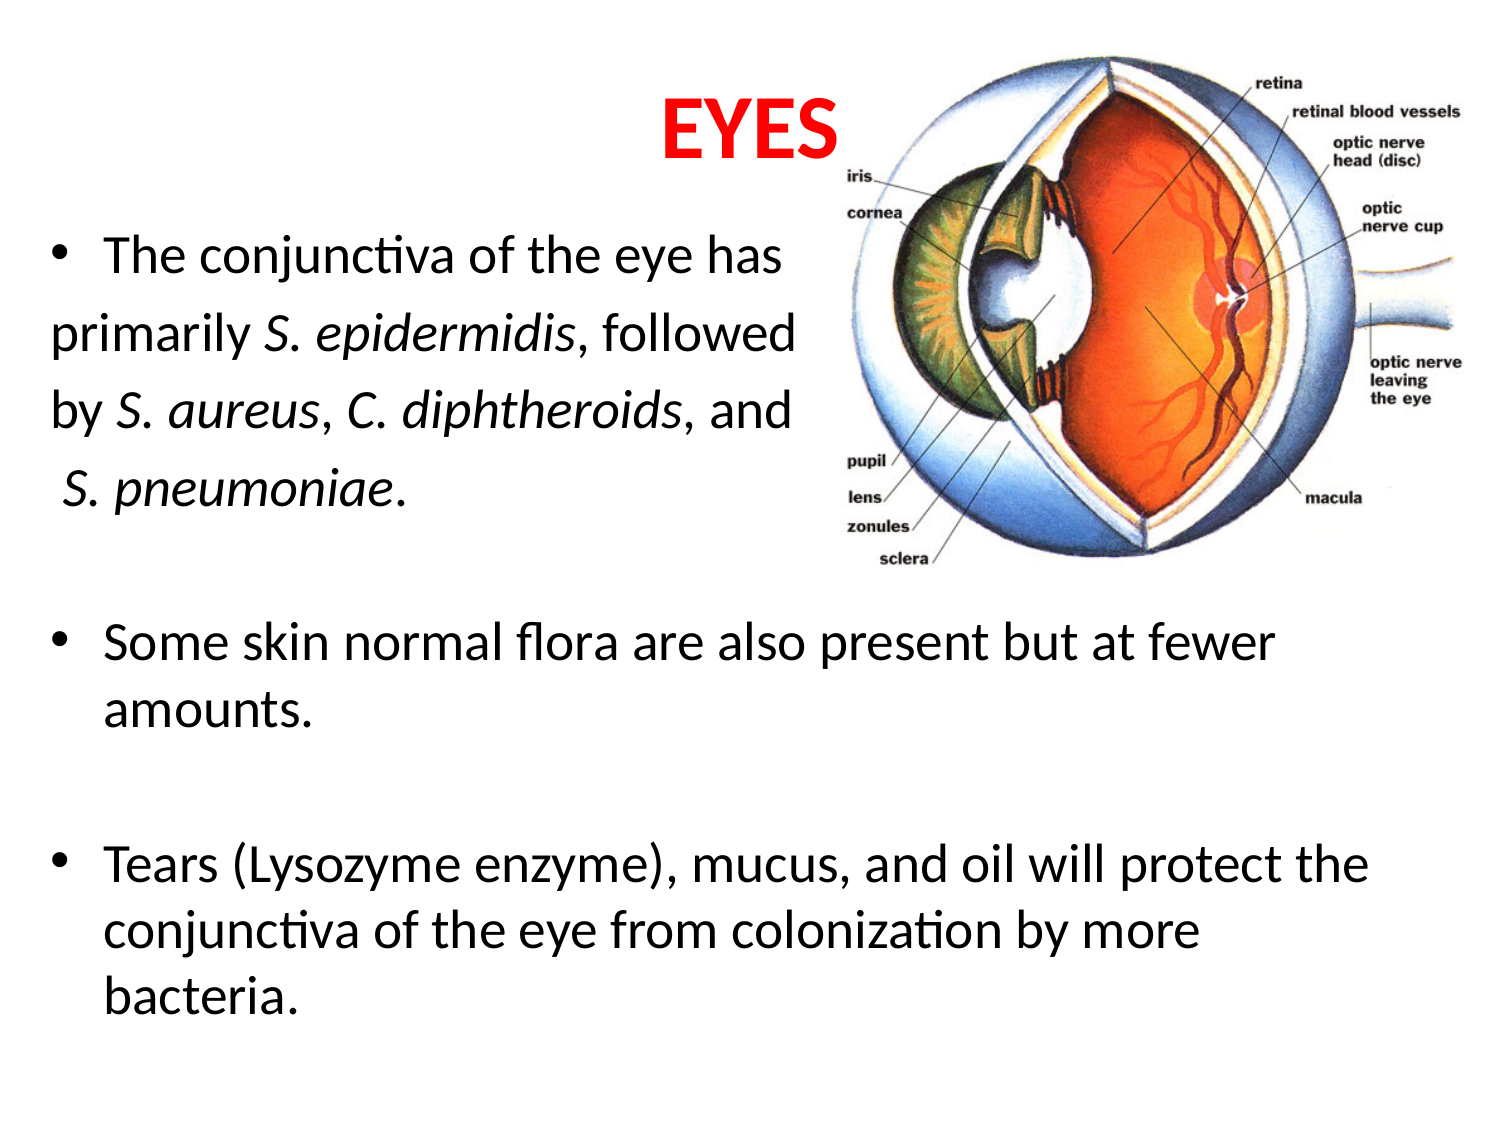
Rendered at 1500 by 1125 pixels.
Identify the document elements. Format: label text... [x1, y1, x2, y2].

list The conjunctiva of the eye has primarily S. epidermidis, followed by S. aureus, C. diphtheroids, and S. pneumoniae. Some skin normal flora are also present but at fewer amounts. Tears (Lysozyme enzyme), mucus, and oil will protect the conjunctiva of the eye from colonization by more bacteria. [35, 210, 1425, 1035]
title EYES [75, 45, 835, 200]
picture [839, 42, 1471, 575]
